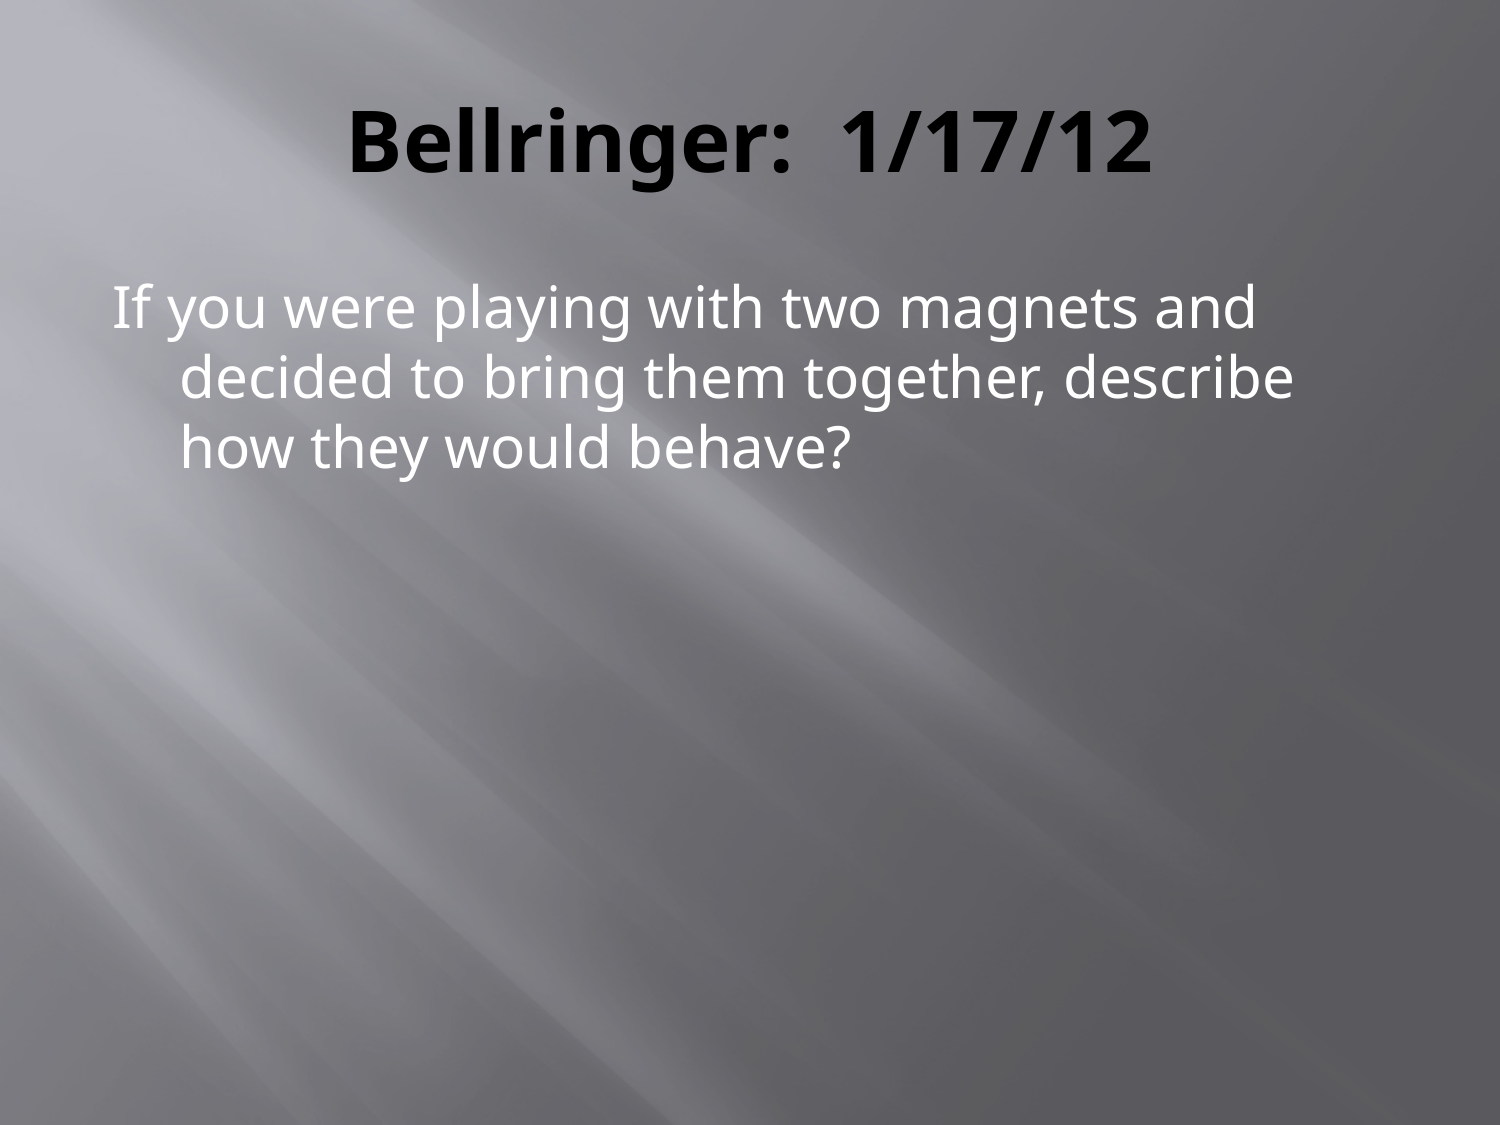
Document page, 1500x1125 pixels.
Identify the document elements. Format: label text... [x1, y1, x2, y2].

title Bellringer: 1/17/12 [75, 45, 1425, 233]
list If you were playing with two magnets and decided to bring them together, describe how they would behave? [75, 262, 1425, 1035]
